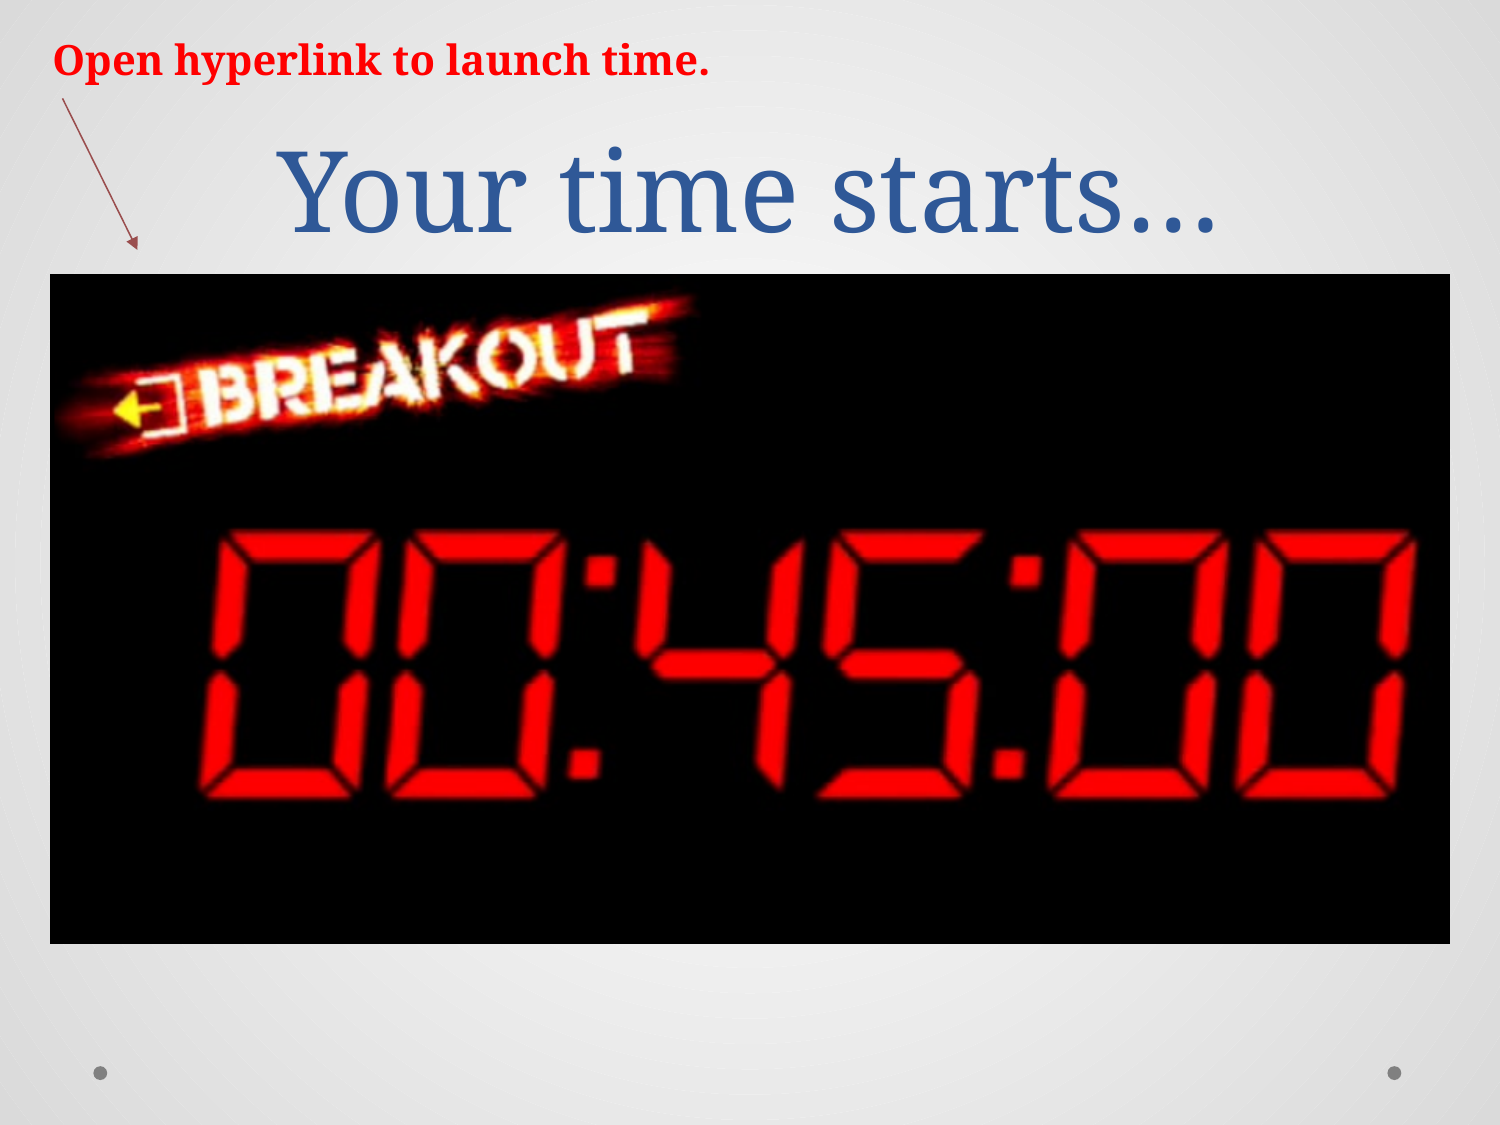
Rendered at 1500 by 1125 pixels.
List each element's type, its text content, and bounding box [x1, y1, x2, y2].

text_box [62, 98, 138, 251]
text_box Open hyperlink to launch time. [0, 26, 926, 92]
picture [49, 274, 1451, 944]
title Your time starts… [75, 0, 1425, 263]
